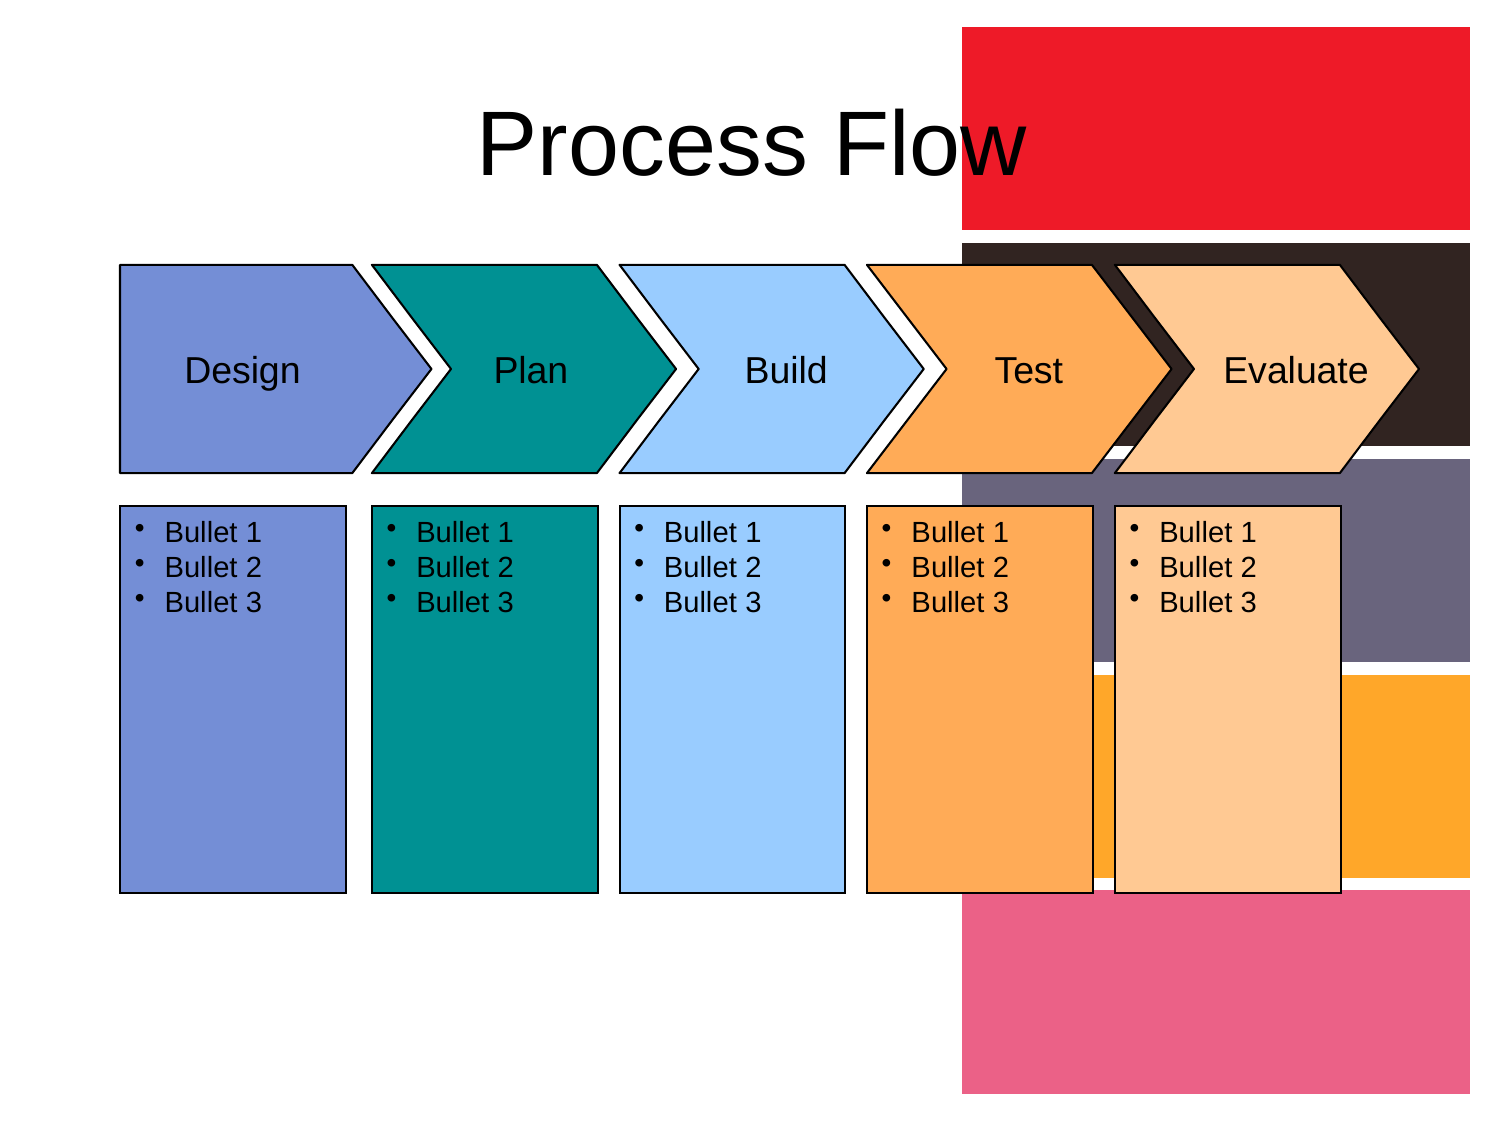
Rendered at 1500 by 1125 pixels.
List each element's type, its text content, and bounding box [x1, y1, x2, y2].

text_box Test [979, 338, 1079, 399]
text_box [619, 264, 924, 474]
title Process Flow [79, 45, 1425, 233]
text_box [120, 264, 432, 474]
text_box Bullet 1 Bullet 2 Bullet 3 [120, 506, 346, 893]
text_box Bullet 1 Bullet 2 Bullet 3 [1114, 506, 1341, 893]
text_box Evaluate [1208, 338, 1384, 399]
text_box Plan [478, 338, 584, 399]
text_box Build [729, 338, 843, 399]
text_box [371, 264, 677, 474]
text_box [866, 264, 1172, 474]
text_box Bullet 1 Bullet 2 Bullet 3 [866, 506, 1093, 893]
text_box Design [169, 338, 316, 399]
text_box [1114, 264, 1420, 474]
text_box Bullet 1 Bullet 2 Bullet 3 [371, 506, 598, 893]
text_box Bullet 1 Bullet 2 Bullet 3 [619, 506, 846, 893]
